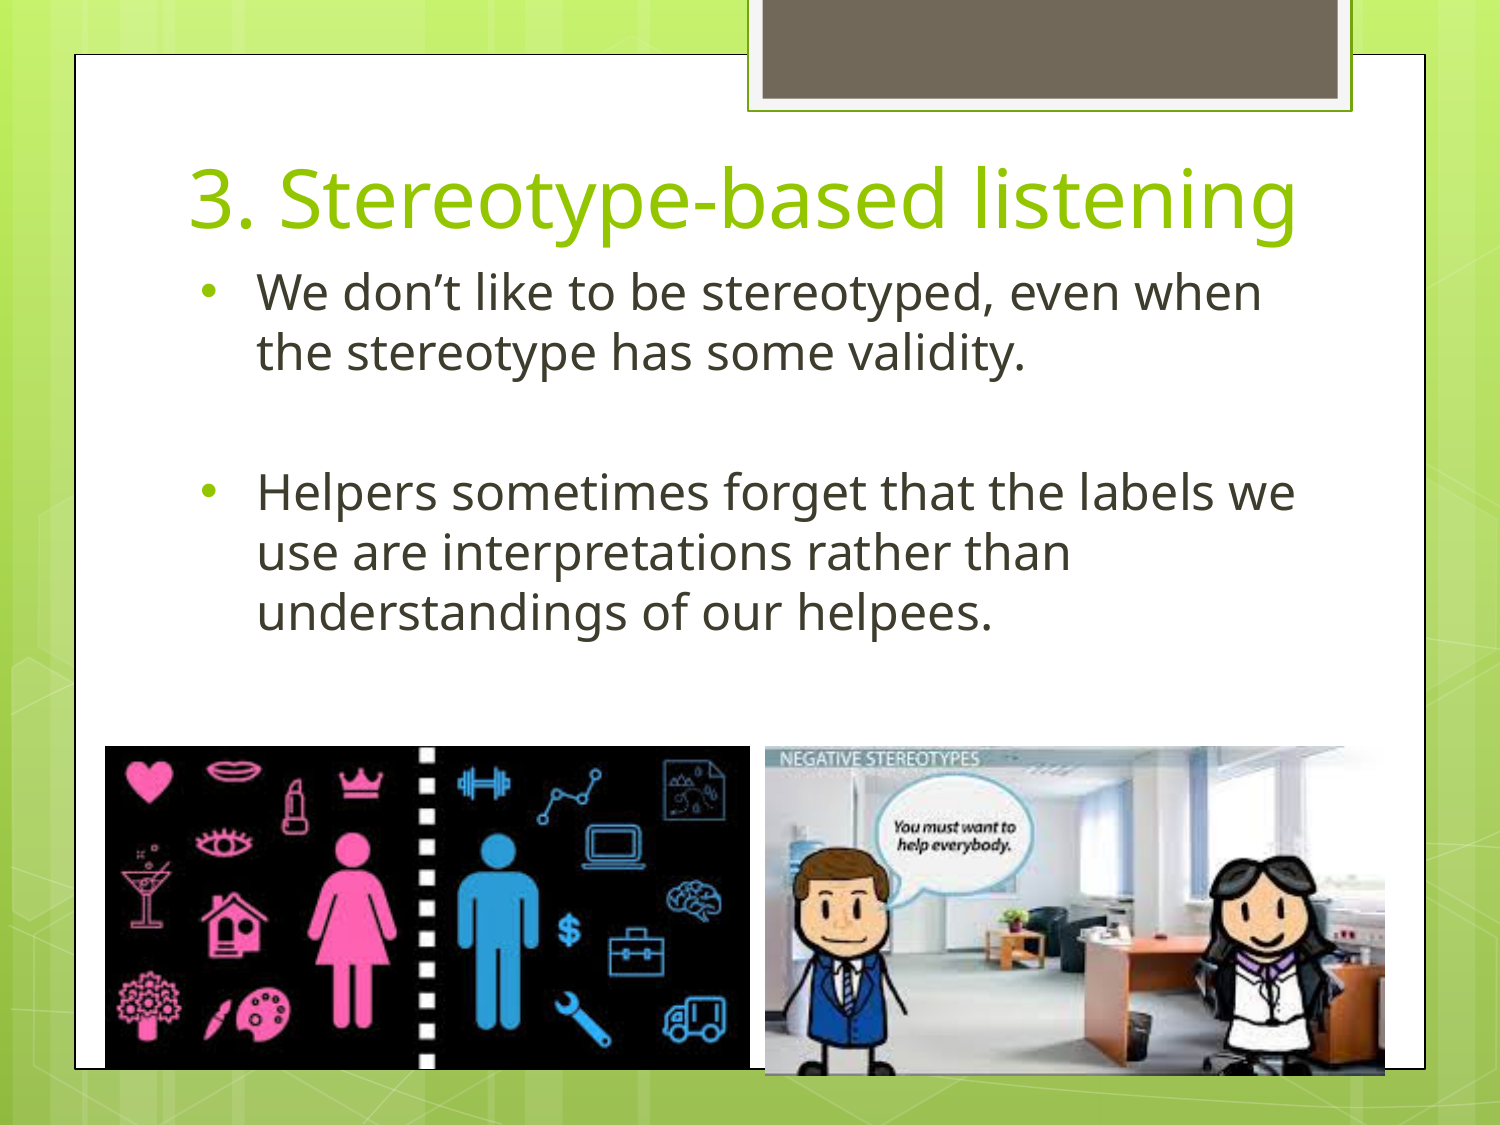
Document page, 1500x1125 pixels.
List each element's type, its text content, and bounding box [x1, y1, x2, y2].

title 3. Stereotype-based listening [173, 136, 1327, 252]
picture [105, 746, 751, 1070]
picture [765, 746, 1385, 1077]
list We don’t like to be stereotyped, even when the stereotype has some validity. Helpers sometimes forget that the labels we use are interpretations rather than understandings of our helpees. [173, 252, 1327, 685]
